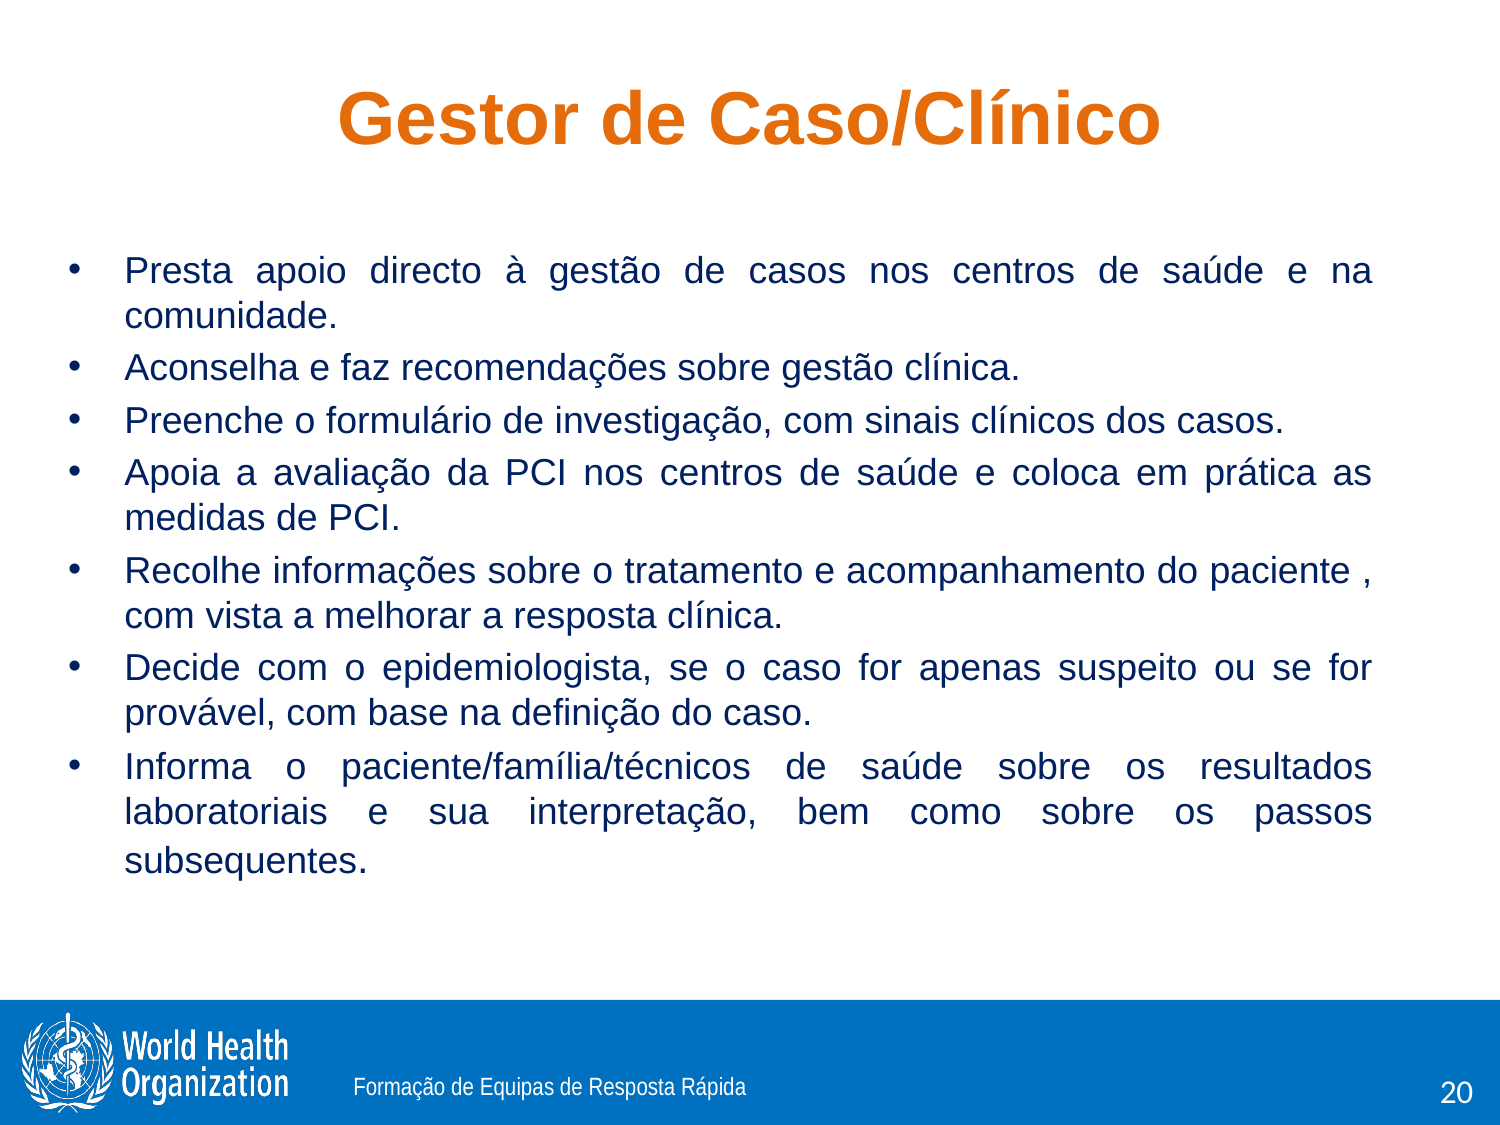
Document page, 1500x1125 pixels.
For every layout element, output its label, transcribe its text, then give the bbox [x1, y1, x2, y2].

picture [21, 1012, 288, 1113]
list Presta apoio directo à gestão de casos nos centros de saúde e na comunidade. Aconselha e faz recomendações sobre gestão clínica. Preenche o formulário de investigação, com sinais clínicos dos casos. Apoia a avaliação da PCI nos centros de saúde e coloca em prática as medidas de PCI. Recolhe informações sobre o tratamento e acompanhamento do paciente , com vista a melhorar a resposta clínica. Decide com o epidemiologista, se o caso for apenas suspeito ou se for provável, com base na definição do caso. Informa o paciente/família/técnicos de saúde sobre os resultados laboratoriais e sua interpretação, bem como sobre os passos subsequentes. [53, 238, 1388, 1000]
title Gestor de Caso/Clínico [75, 45, 1425, 185]
